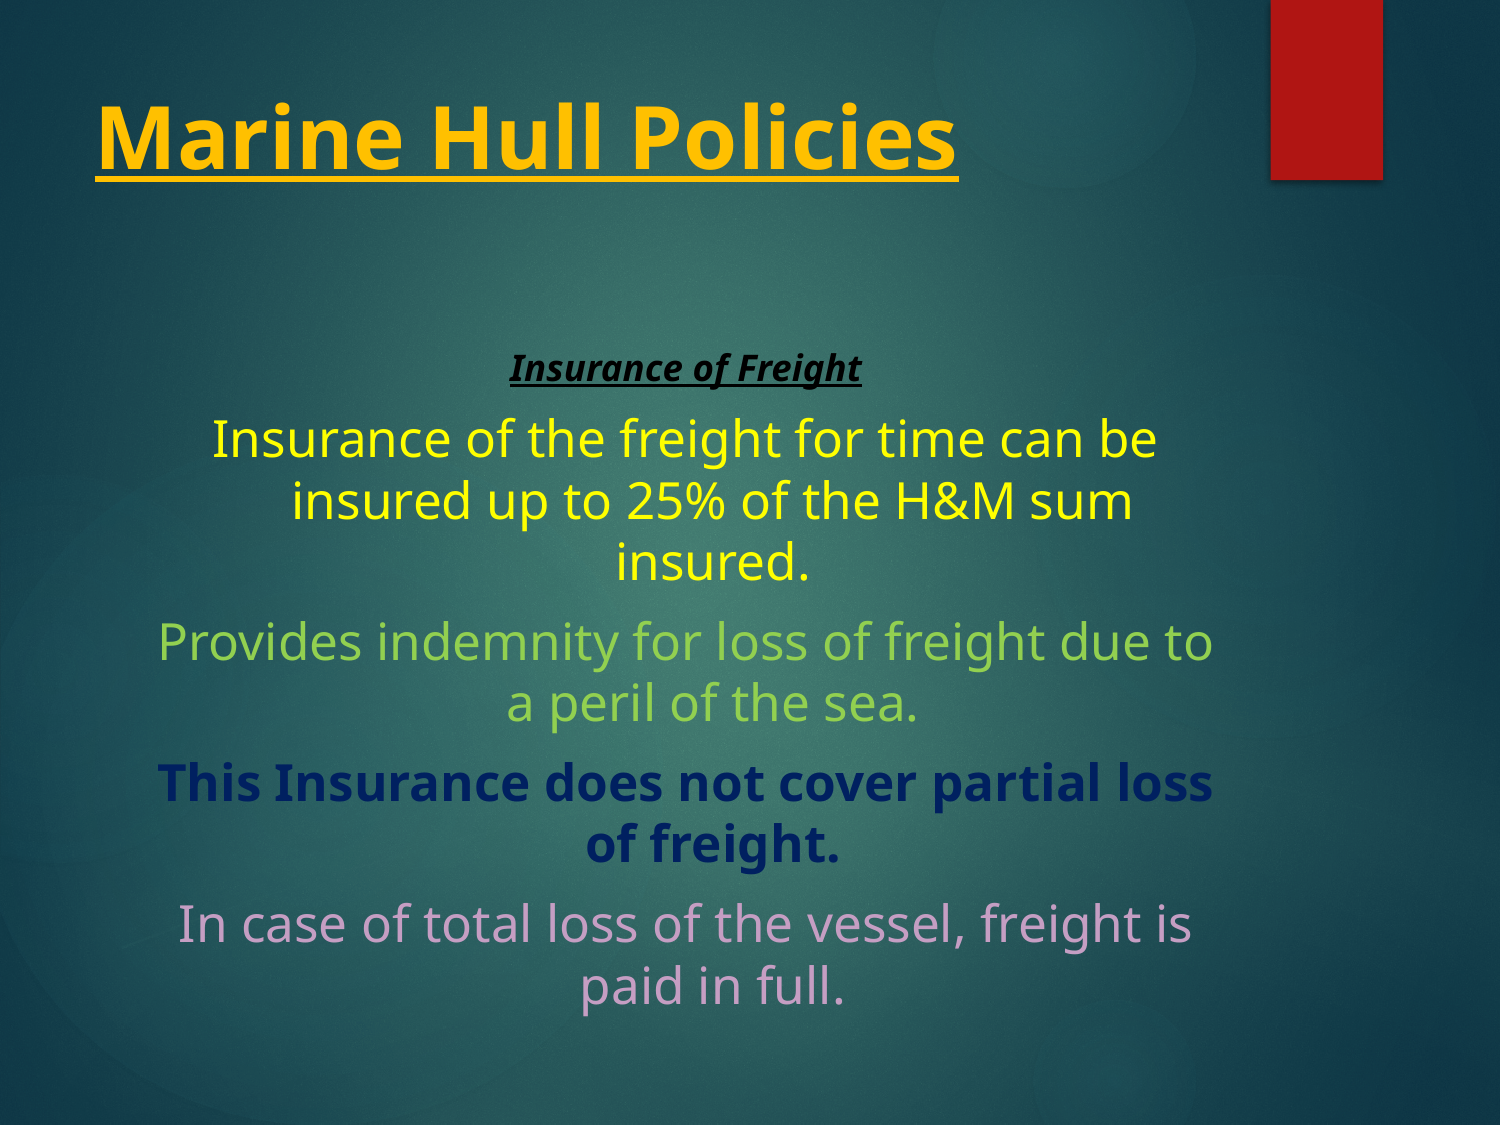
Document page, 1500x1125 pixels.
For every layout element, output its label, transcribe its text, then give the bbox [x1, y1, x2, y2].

title Marine Hull Policies [79, 74, 1237, 304]
list Insurance of Freight Insurance of the freight for time can be insured up to 25% of the H&M sum insured. Provides indemnity for loss of freight due to a peril of the sea. This Insurance does not cover partial loss of freight. In case of total loss of the vessel, freight is paid in full. [135, 336, 1237, 1025]
